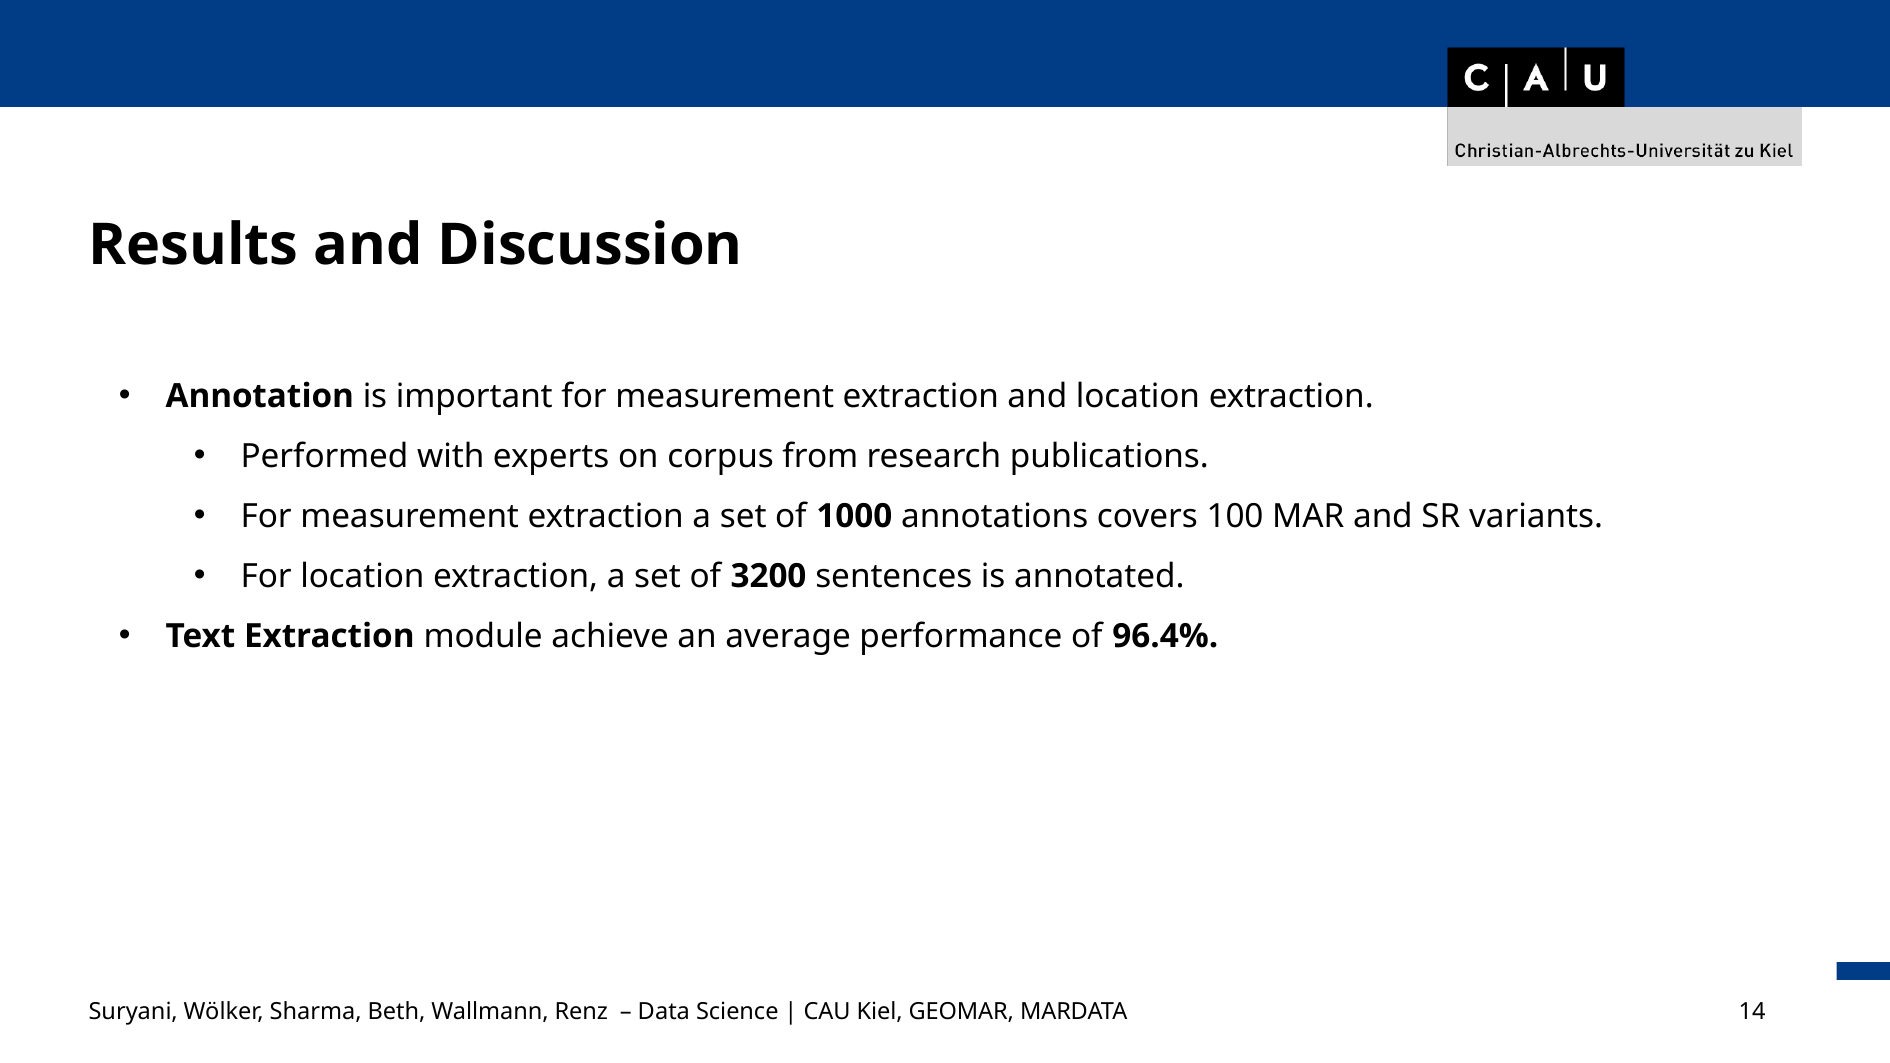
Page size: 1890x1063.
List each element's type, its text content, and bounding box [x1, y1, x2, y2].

text_box Annotation is important for measurement extraction and location extraction. Performed with experts on corpus from research publications. For measurement extraction a set of 1000 annotations covers 100 MAR and SR variants. For location extraction, a set of 3200 sentences is annotated. Text Extraction module achieve an average performance of 96.4%. [88, 354, 1743, 869]
text_box Results and Discussion [88, 206, 1743, 313]
text_box Suryani, Wölker, Sharma, Beth, Wallmann, Renz – Data Science | CAU Kiel, GEOMAR, MARDATA 14 [88, 980, 1802, 1028]
picture [0, 0, 1890, 166]
